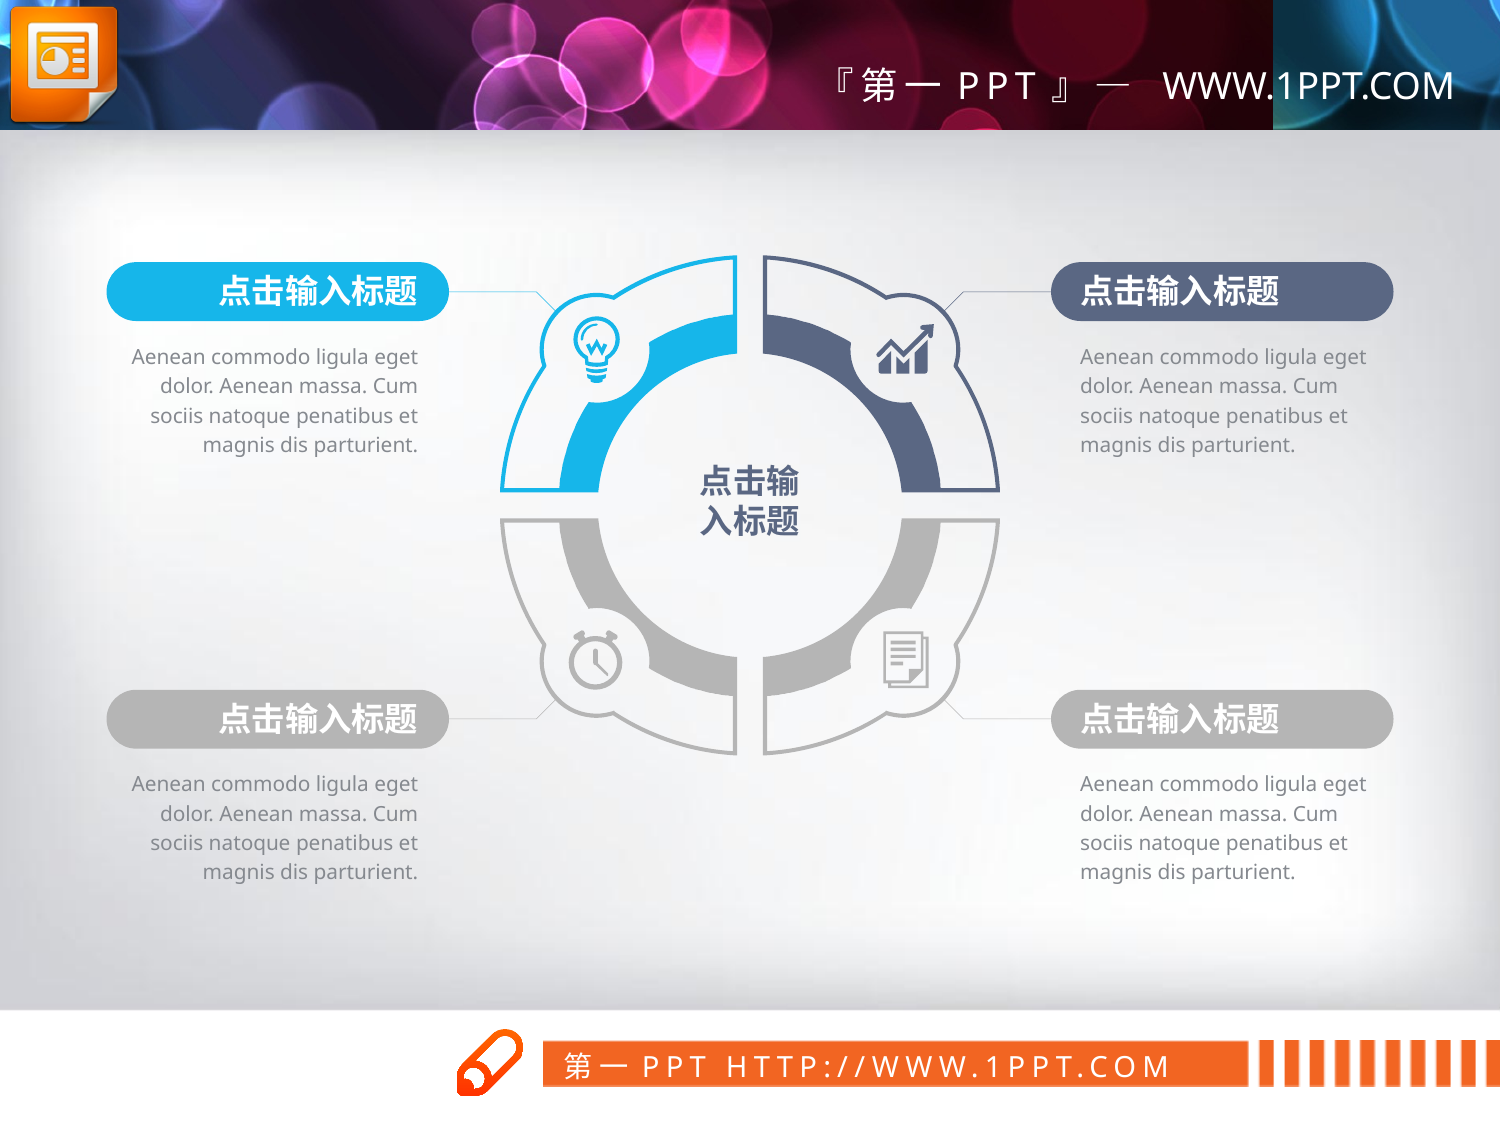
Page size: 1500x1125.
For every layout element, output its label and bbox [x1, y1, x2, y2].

text_box [762, 255, 834, 269]
text_box [1061, 262, 1394, 314]
picture [0, 0, 1500, 1012]
picture [543, 1040, 1500, 1087]
text_box [106, 262, 439, 313]
text_box [106, 698, 115, 740]
text_box [666, 255, 738, 269]
text_box [1383, 696, 1394, 742]
text_box [120, 270, 1378, 885]
